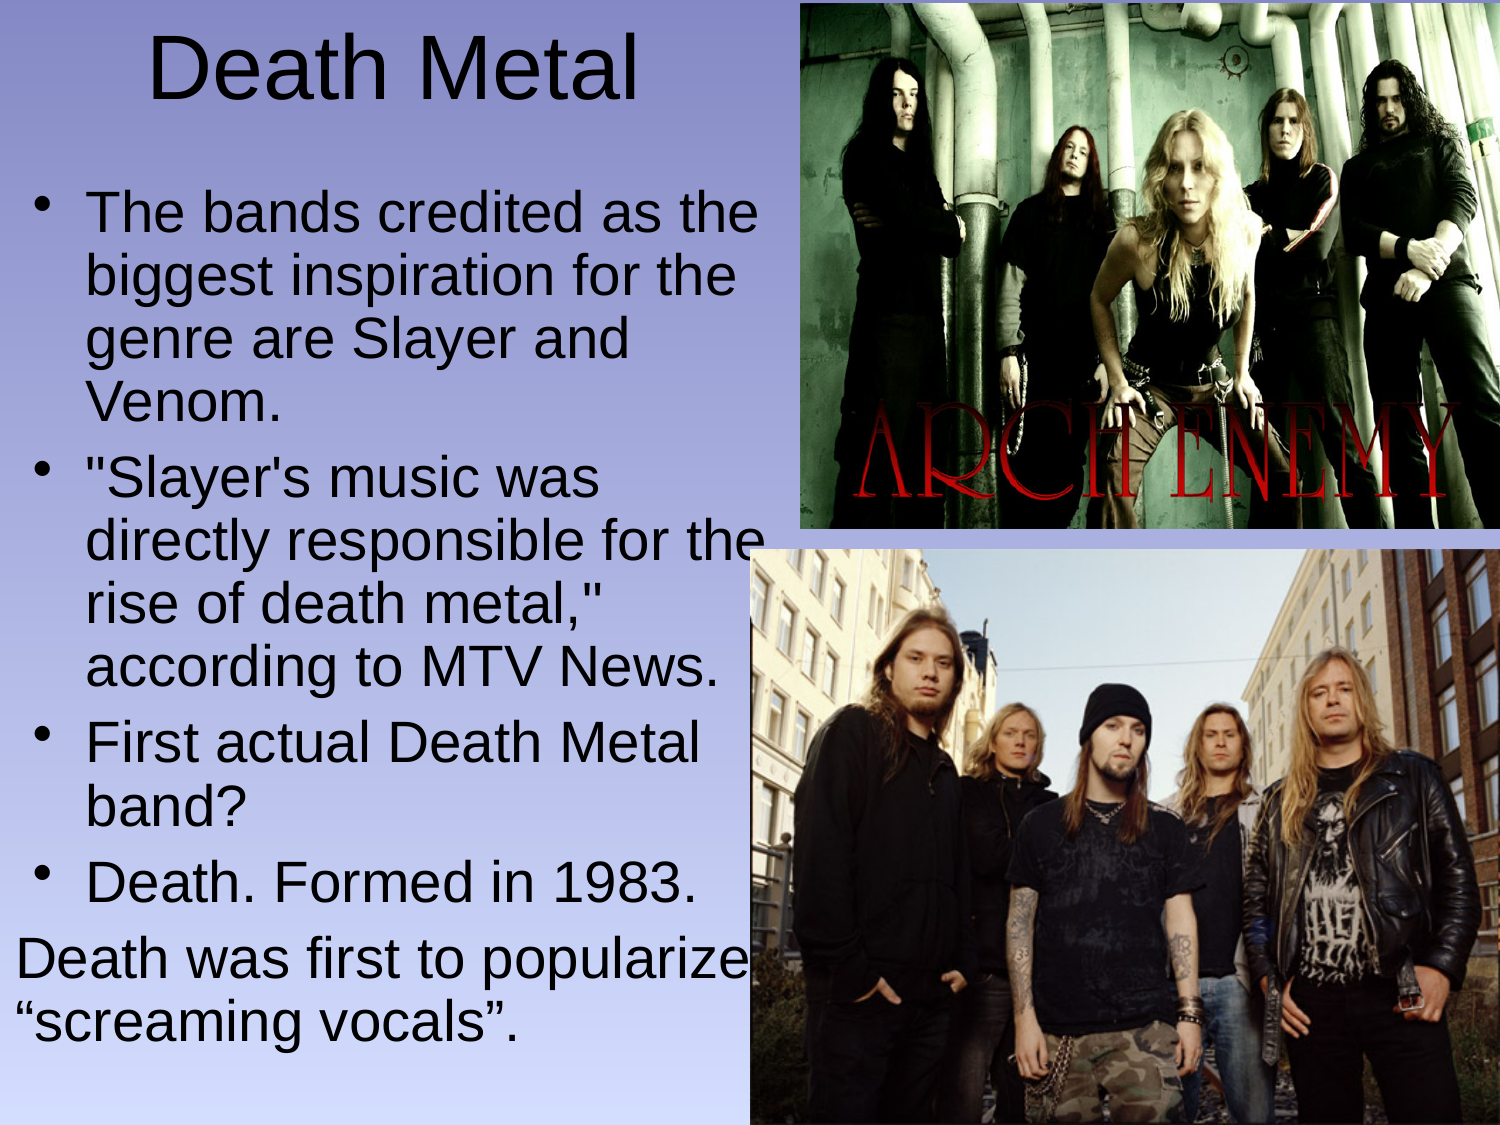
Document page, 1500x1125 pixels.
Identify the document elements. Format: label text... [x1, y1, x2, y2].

title Death Metal [12, 0, 776, 174]
list The bands credited as the biggest inspiration for the genre are Slayer and Venom. "Slayer's music was directly responsible for the rise of death metal," according to MTV News. First actual Death Metal band? Death. Formed in 1983. Death was first to popularize “screaming vocals”. [0, 174, 801, 1062]
picture [799, 3, 1500, 529]
picture [749, 549, 1500, 1125]
